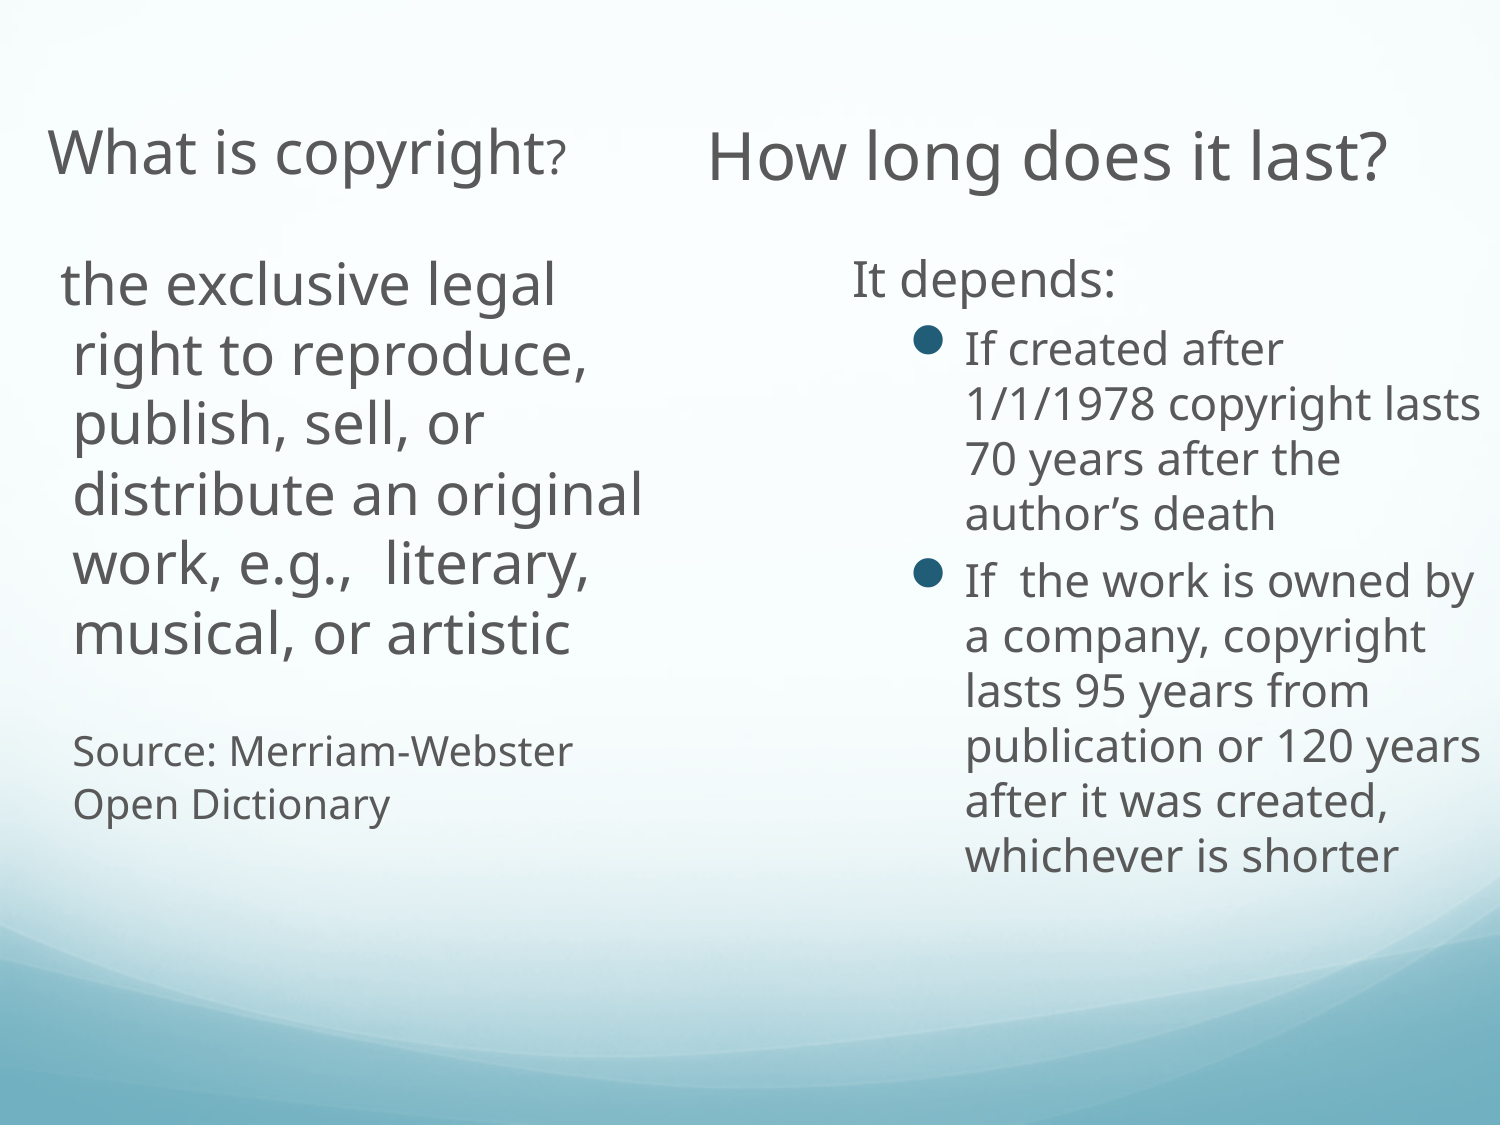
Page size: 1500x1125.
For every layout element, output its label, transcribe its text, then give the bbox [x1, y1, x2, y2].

list the exclusive legal right to reproduce, publish, sell, or distribute an original work, e.g., literary, musical, or artistic Source: Merriam-Webster Open Dictionary [0, 239, 663, 1005]
list How long does it last? [691, 106, 1448, 191]
list What is copyright? [32, 106, 588, 239]
list It depends: If created after 1/1/1978 copyright lasts 70 years after the author’s death If the work is owned by a company, copyright lasts 95 years from publication or 120 years after it was created, whichever is shorter [836, 239, 1500, 978]
